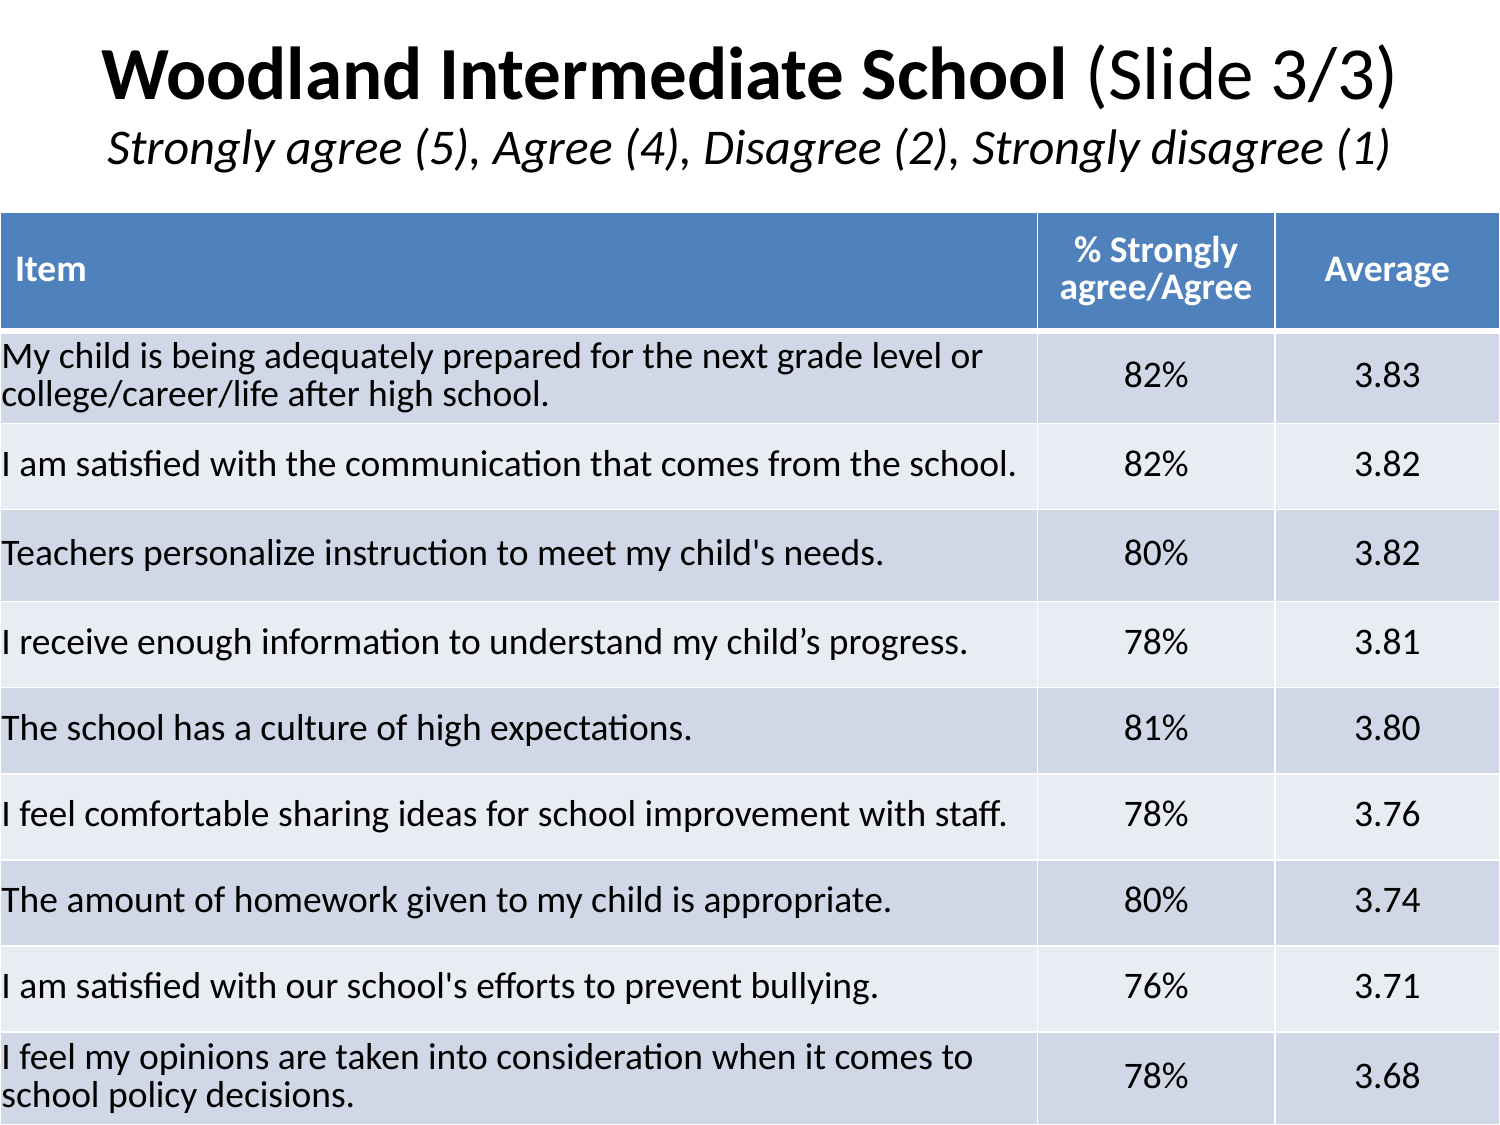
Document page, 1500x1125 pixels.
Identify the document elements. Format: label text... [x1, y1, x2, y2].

table_cell 80% [1038, 510, 1274, 601]
table_cell 3.82 [1276, 510, 1499, 601]
table_cell 3.80 [1276, 688, 1499, 773]
table_cell I feel comfortable sharing ideas for school improvement with staff. [1, 775, 1037, 859]
table_cell 76% [1038, 947, 1274, 1031]
table_cell The amount of homework given to my child is appropriate. [1, 861, 1037, 945]
table_cell 3.81 [1276, 602, 1499, 687]
table_cell 3.76 [1276, 775, 1499, 859]
table_cell I receive enough information to understand my child’s progress. [1, 602, 1037, 687]
table_cell 81% [1038, 688, 1274, 773]
table_cell 3.83 [1276, 334, 1499, 423]
table_cell 78% [1038, 1033, 1274, 1124]
table_cell Teachers personalize instruction to meet my child's needs. [1, 510, 1037, 601]
table_cell My child is being adequately prepared for the next grade level or college/career/life after high school. [1, 334, 1037, 423]
title Woodland Intermediate School (Slide 3/3) Strongly agree (5), Agree (4), Disagree (2), Strongly disagree (1) [0, 0, 1500, 200]
table_cell 3.74 [1276, 861, 1499, 945]
table_cell I feel my opinions are taken into consideration when it comes to school policy decisions. [1, 1033, 1037, 1124]
table_cell 82% [1038, 424, 1274, 509]
table_cell I am satisfied with the communication that comes from the school. [1, 424, 1037, 509]
table_header Item [1, 213, 1037, 328]
table_header Average [1276, 213, 1499, 328]
table_cell 3.71 [1276, 947, 1499, 1031]
table_cell 3.68 [1276, 1033, 1499, 1124]
table_cell I am satisfied with our school's efforts to prevent bullying. [1, 947, 1037, 1031]
table_cell The school has a culture of high expectations. [1, 688, 1037, 773]
table_cell 78% [1038, 602, 1274, 687]
table_cell 78% [1038, 775, 1274, 859]
table_cell 82% [1038, 334, 1274, 423]
table_header % Strongly agree/Agree [1038, 213, 1274, 328]
table_cell 3.82 [1276, 424, 1499, 509]
table_cell 80% [1038, 861, 1274, 945]
